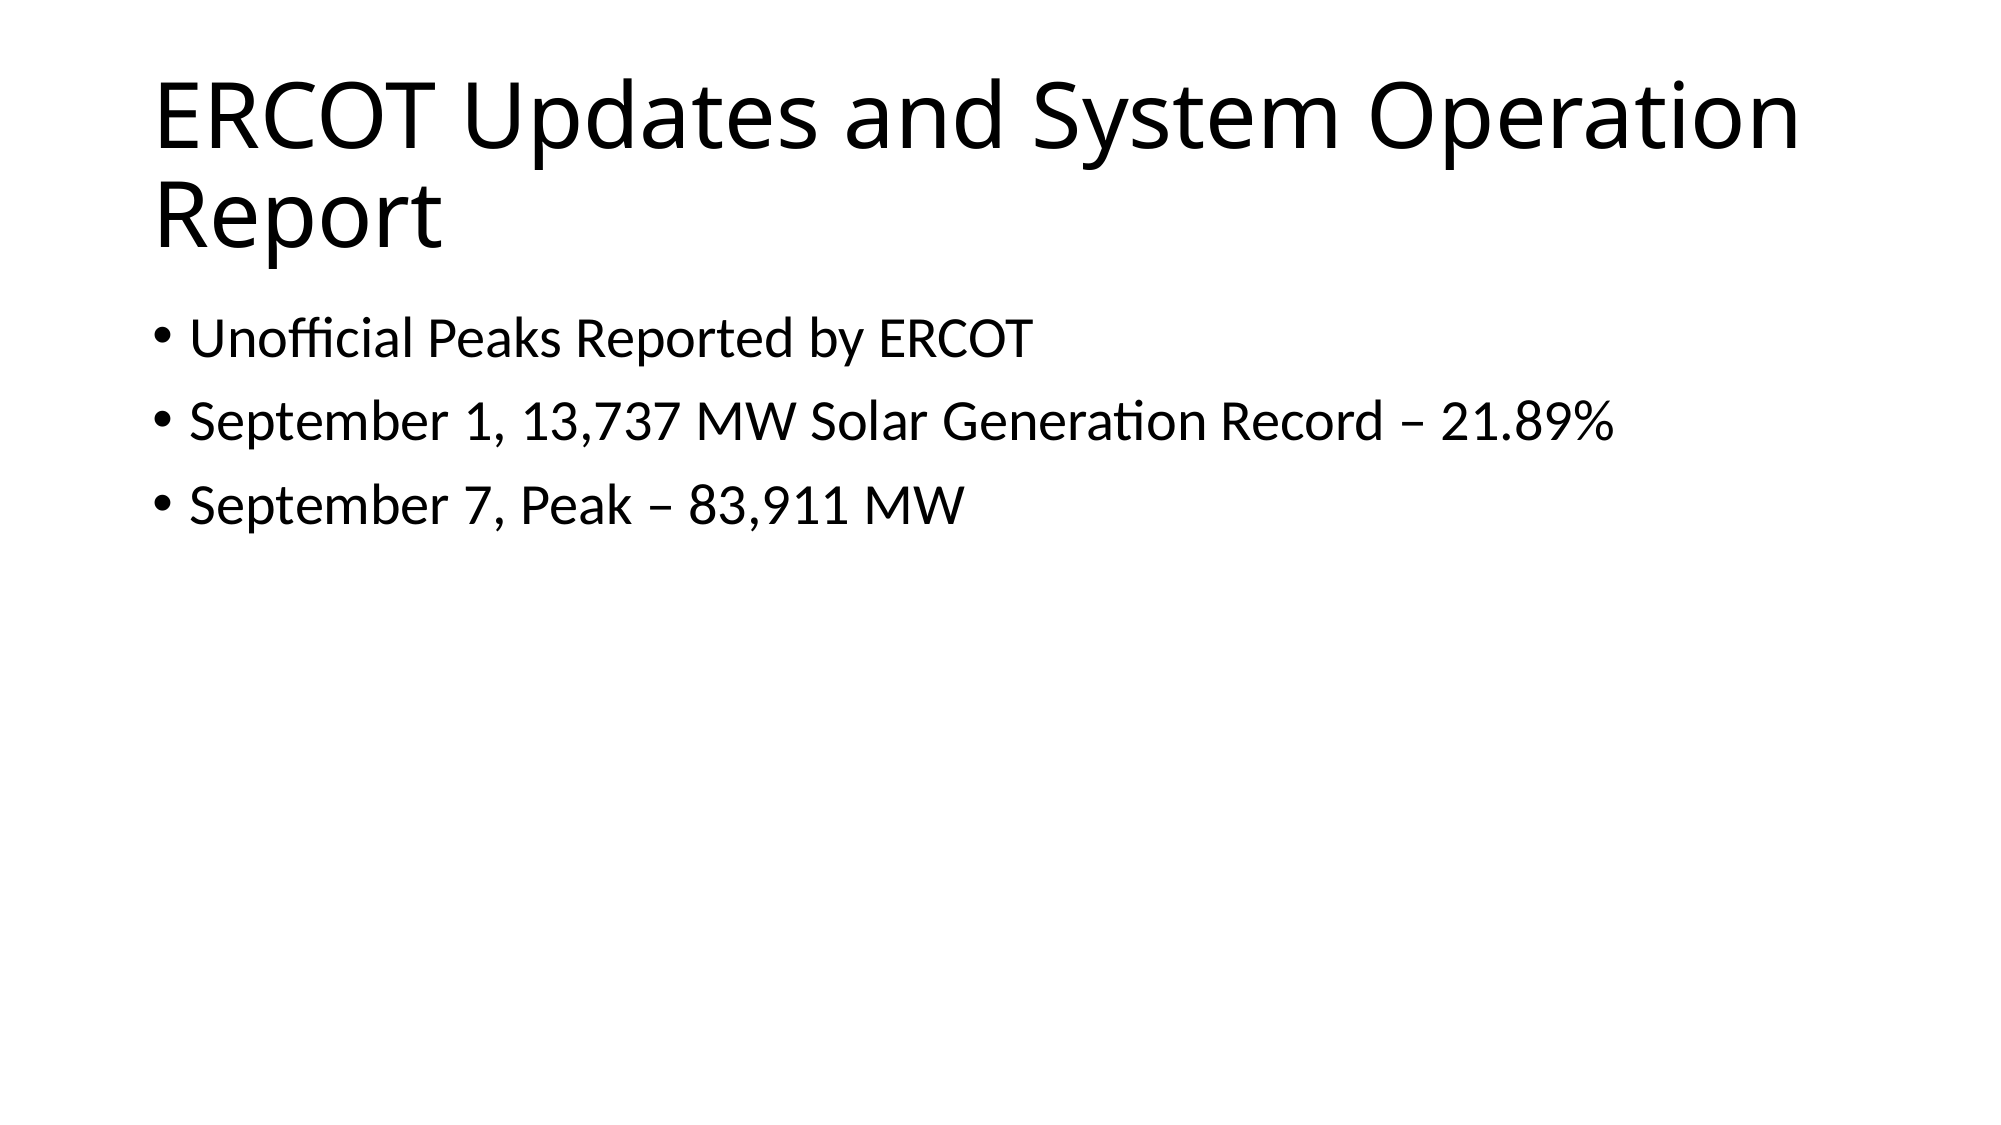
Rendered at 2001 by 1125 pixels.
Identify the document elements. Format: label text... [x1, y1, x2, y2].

title ERCOT Updates and System Operation Report [137, 59, 1863, 278]
list Unofficial Peaks Reported by ERCOT September 1, 13,737 MW Solar Generation Record – 21.89% September 7, Peak – 83,911 MW [137, 299, 1863, 1014]
